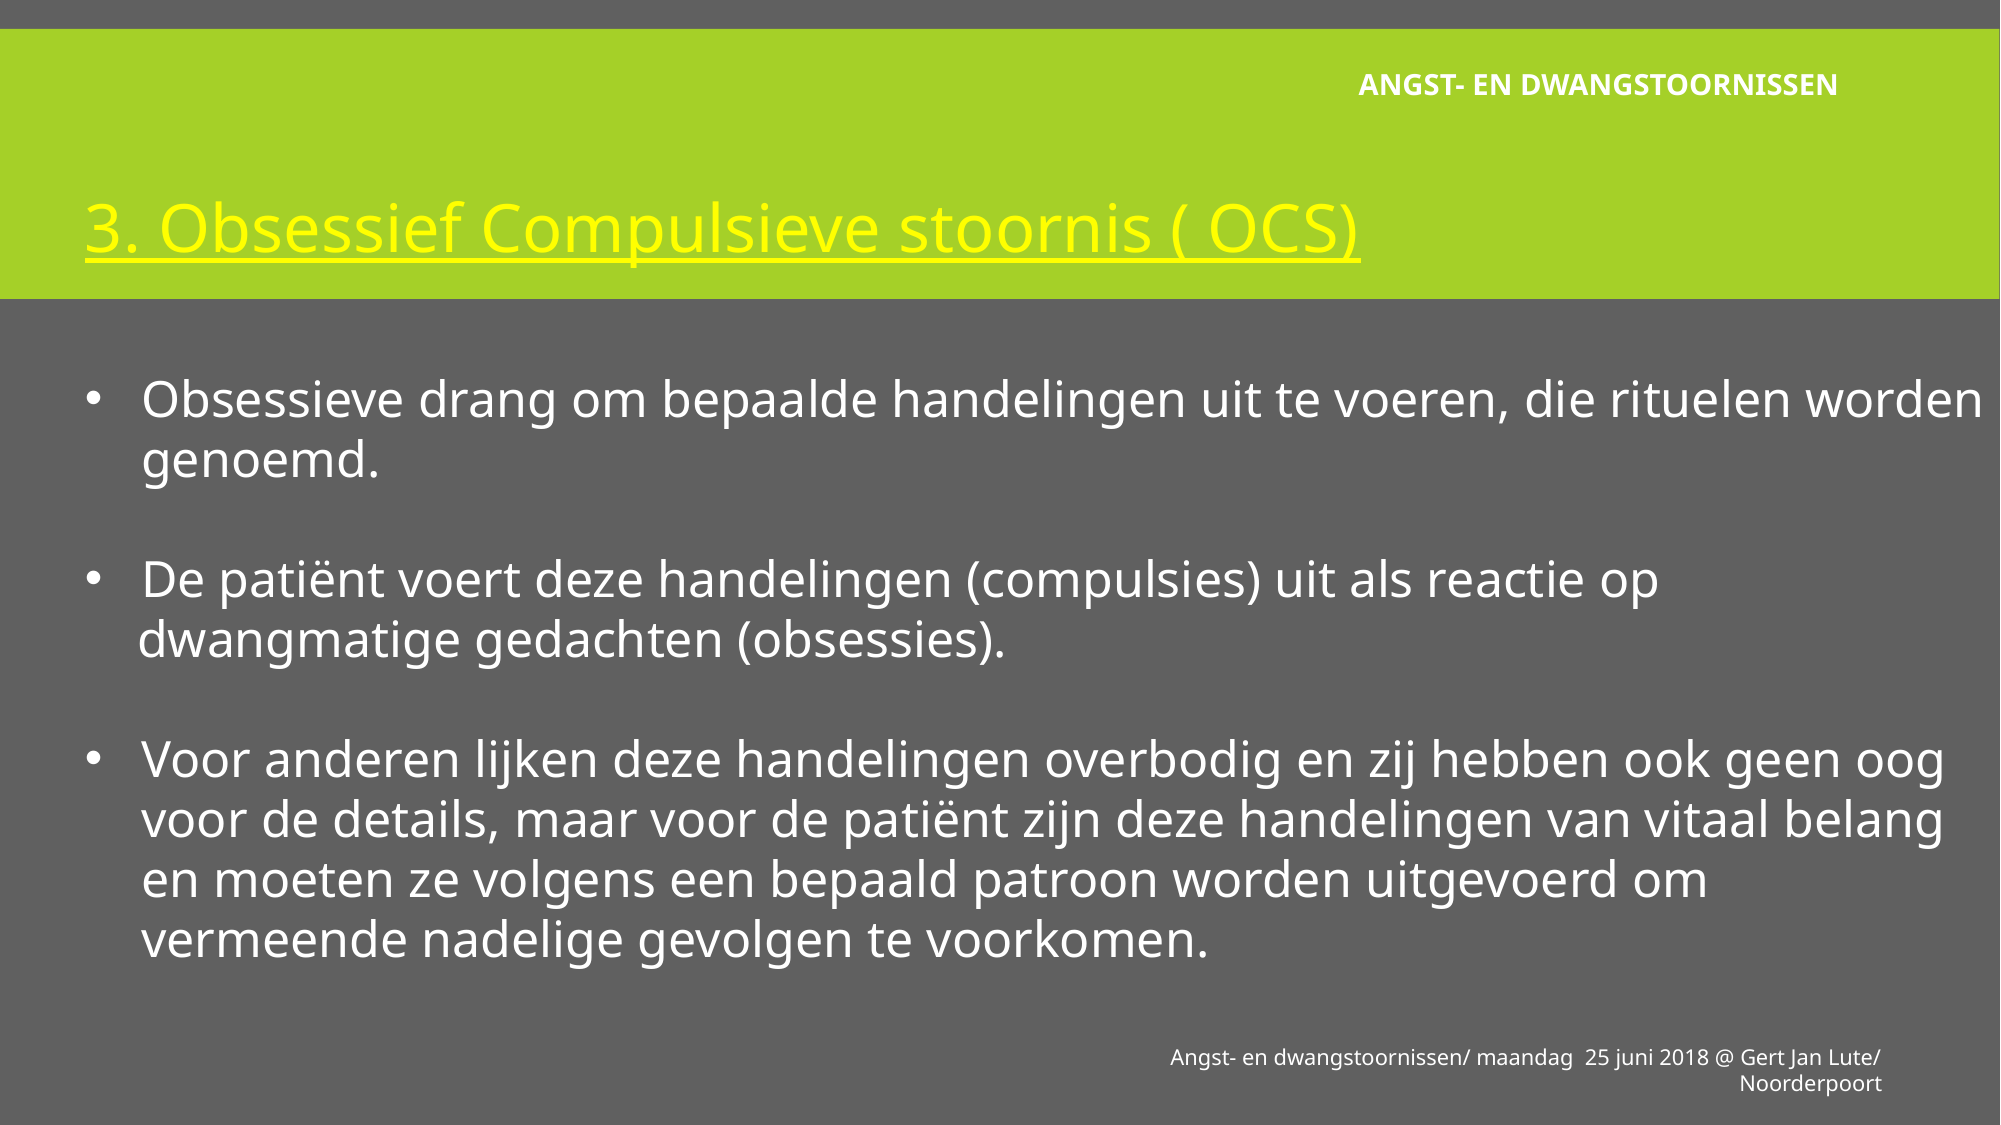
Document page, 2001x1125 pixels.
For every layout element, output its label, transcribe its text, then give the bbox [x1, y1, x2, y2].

text_box Obsessieve drang om bepaalde handelingen uit te voeren, die rituelen worden genoemd. De patiënt voert deze handelingen (compulsies) uit als reactie op dwangmatige gedachten (obsessies). Voor anderen lijken deze handelingen overbodig en zij hebben ook geen oog voor de details, maar voor de patiënt zijn deze handelingen van vitaal belang en moeten ze volgens een bepaald patroon worden uitgevoerd om vermeende nadelige gevolgen te voorkomen. [70, 360, 2000, 1026]
title Angst- en dwangstoornissen [1343, 54, 1927, 119]
text_box 3. Obsessief Compulsieve stoornis ( OCS) [70, 178, 1898, 274]
footer Angst- en dwangstoornissen/ maandag 25 juni 2018 @ Gert Jan Lute/ Noorderpoort [1071, 1039, 1898, 1100]
